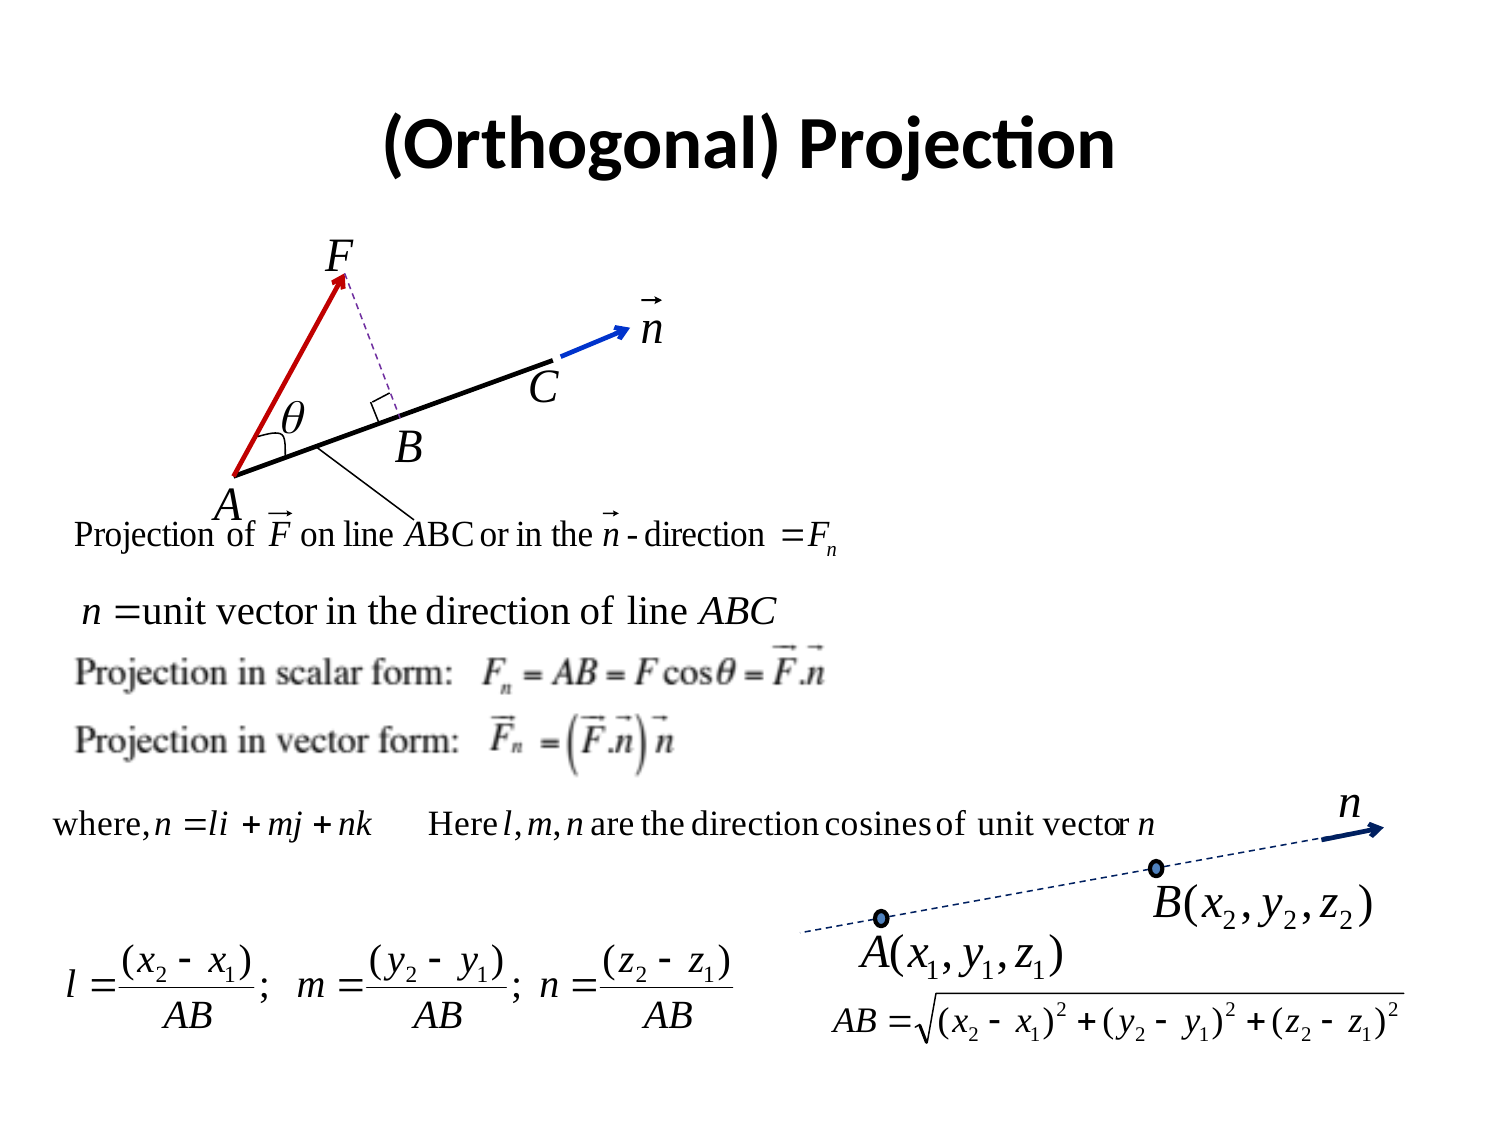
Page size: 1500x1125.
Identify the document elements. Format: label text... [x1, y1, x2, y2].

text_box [799, 773, 1385, 988]
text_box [74, 587, 785, 636]
title (Orthogonal) Projection [75, 45, 1425, 233]
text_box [59, 934, 741, 1038]
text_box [68, 214, 844, 566]
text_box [824, 984, 1412, 1051]
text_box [70, 639, 830, 780]
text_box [46, 793, 794, 851]
